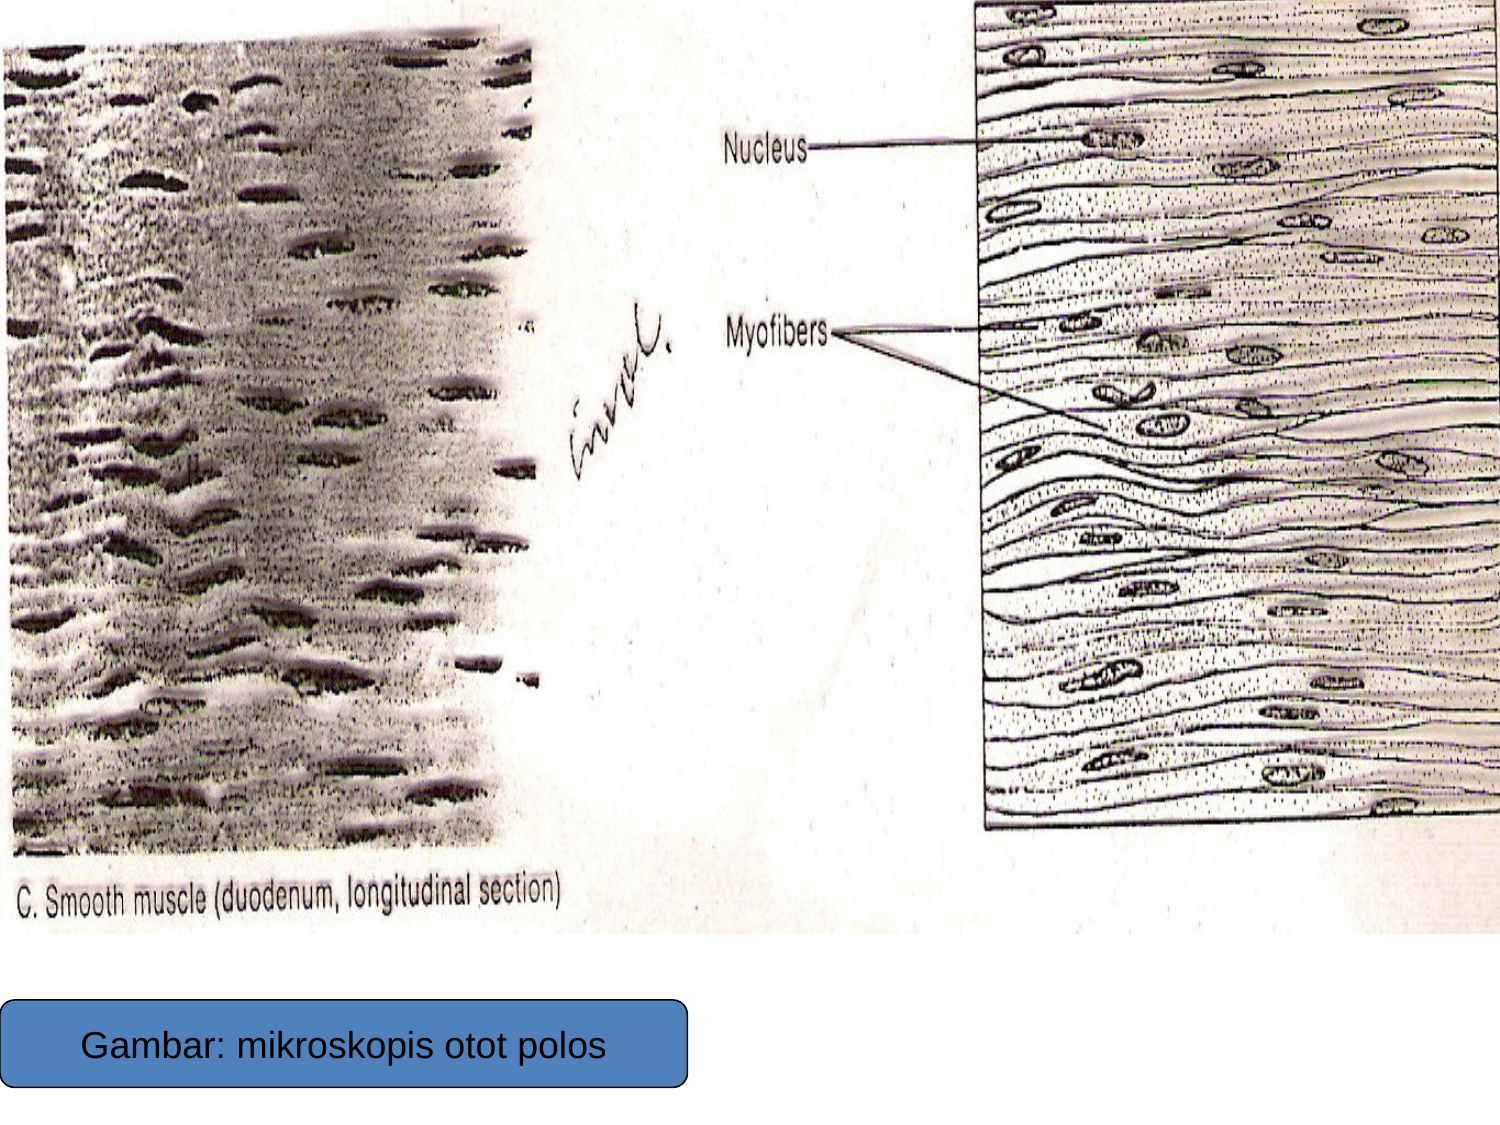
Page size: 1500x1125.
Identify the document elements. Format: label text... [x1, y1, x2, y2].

picture [0, 0, 1500, 935]
text_box Gambar: mikroskopis otot polos [0, 999, 688, 1088]
